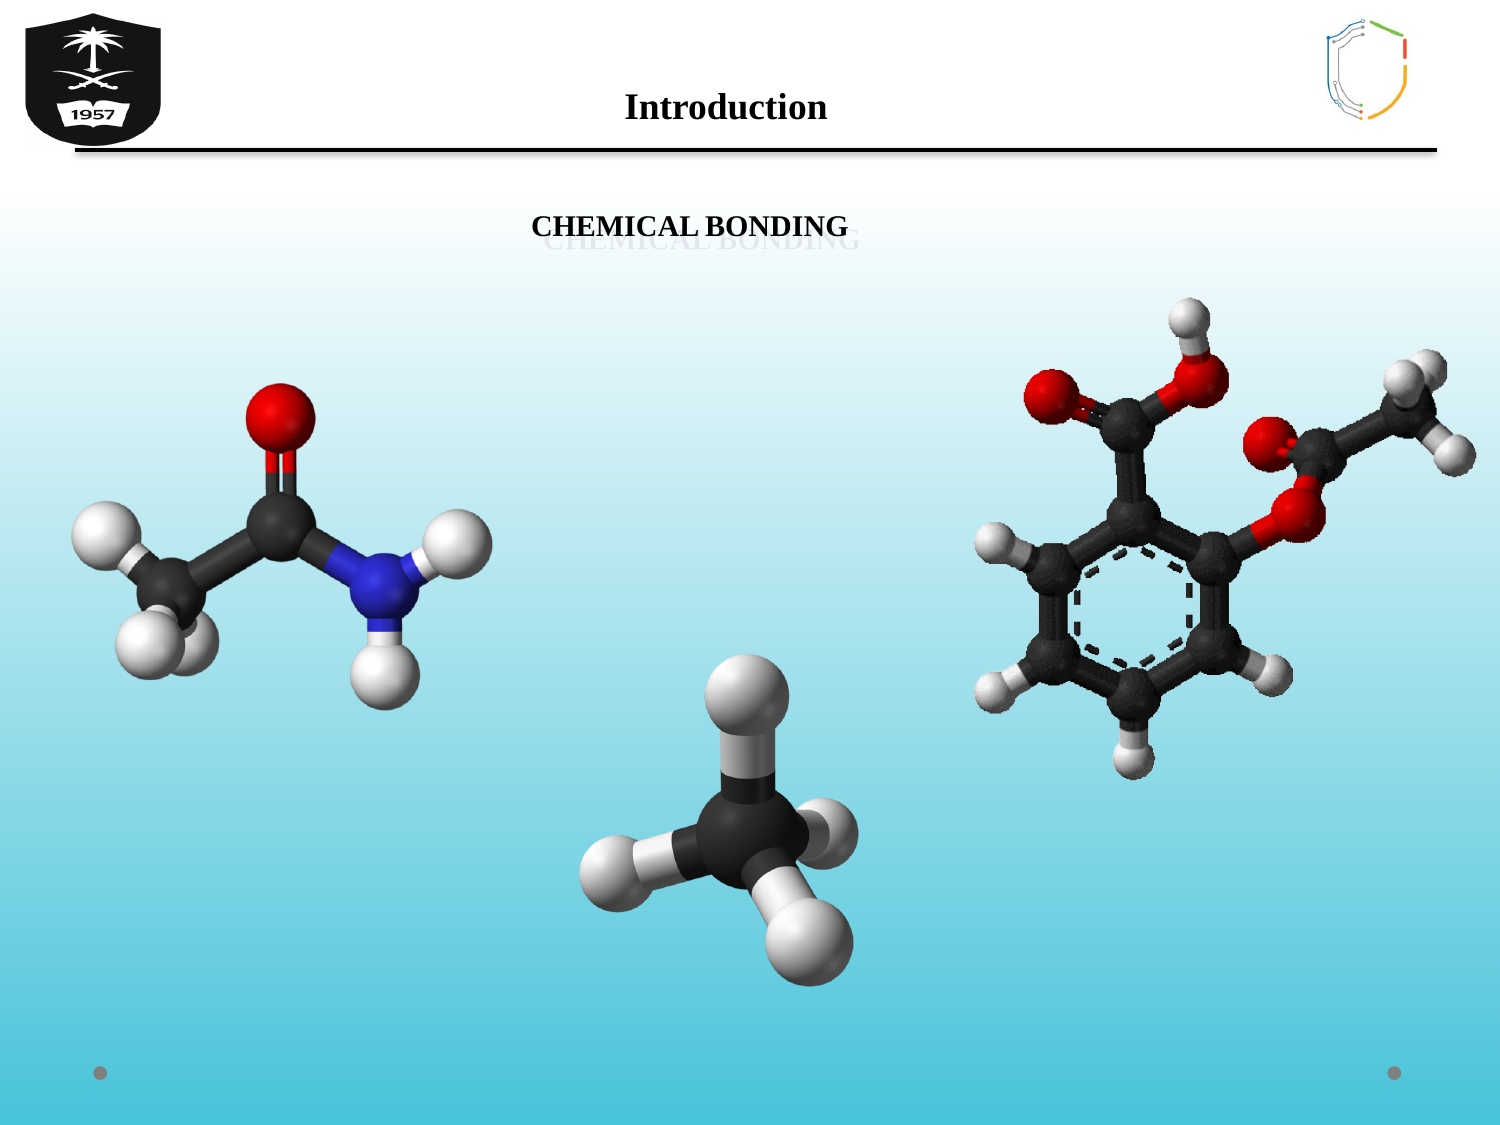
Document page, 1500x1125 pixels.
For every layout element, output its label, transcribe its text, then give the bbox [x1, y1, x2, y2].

title CHEMICAL BONDING [387, 162, 993, 250]
text_box Introduction [609, 74, 852, 135]
picture [49, 362, 513, 731]
picture [562, 637, 876, 1003]
picture [949, 274, 1500, 805]
picture [24, 12, 163, 151]
picture [1308, 12, 1426, 137]
